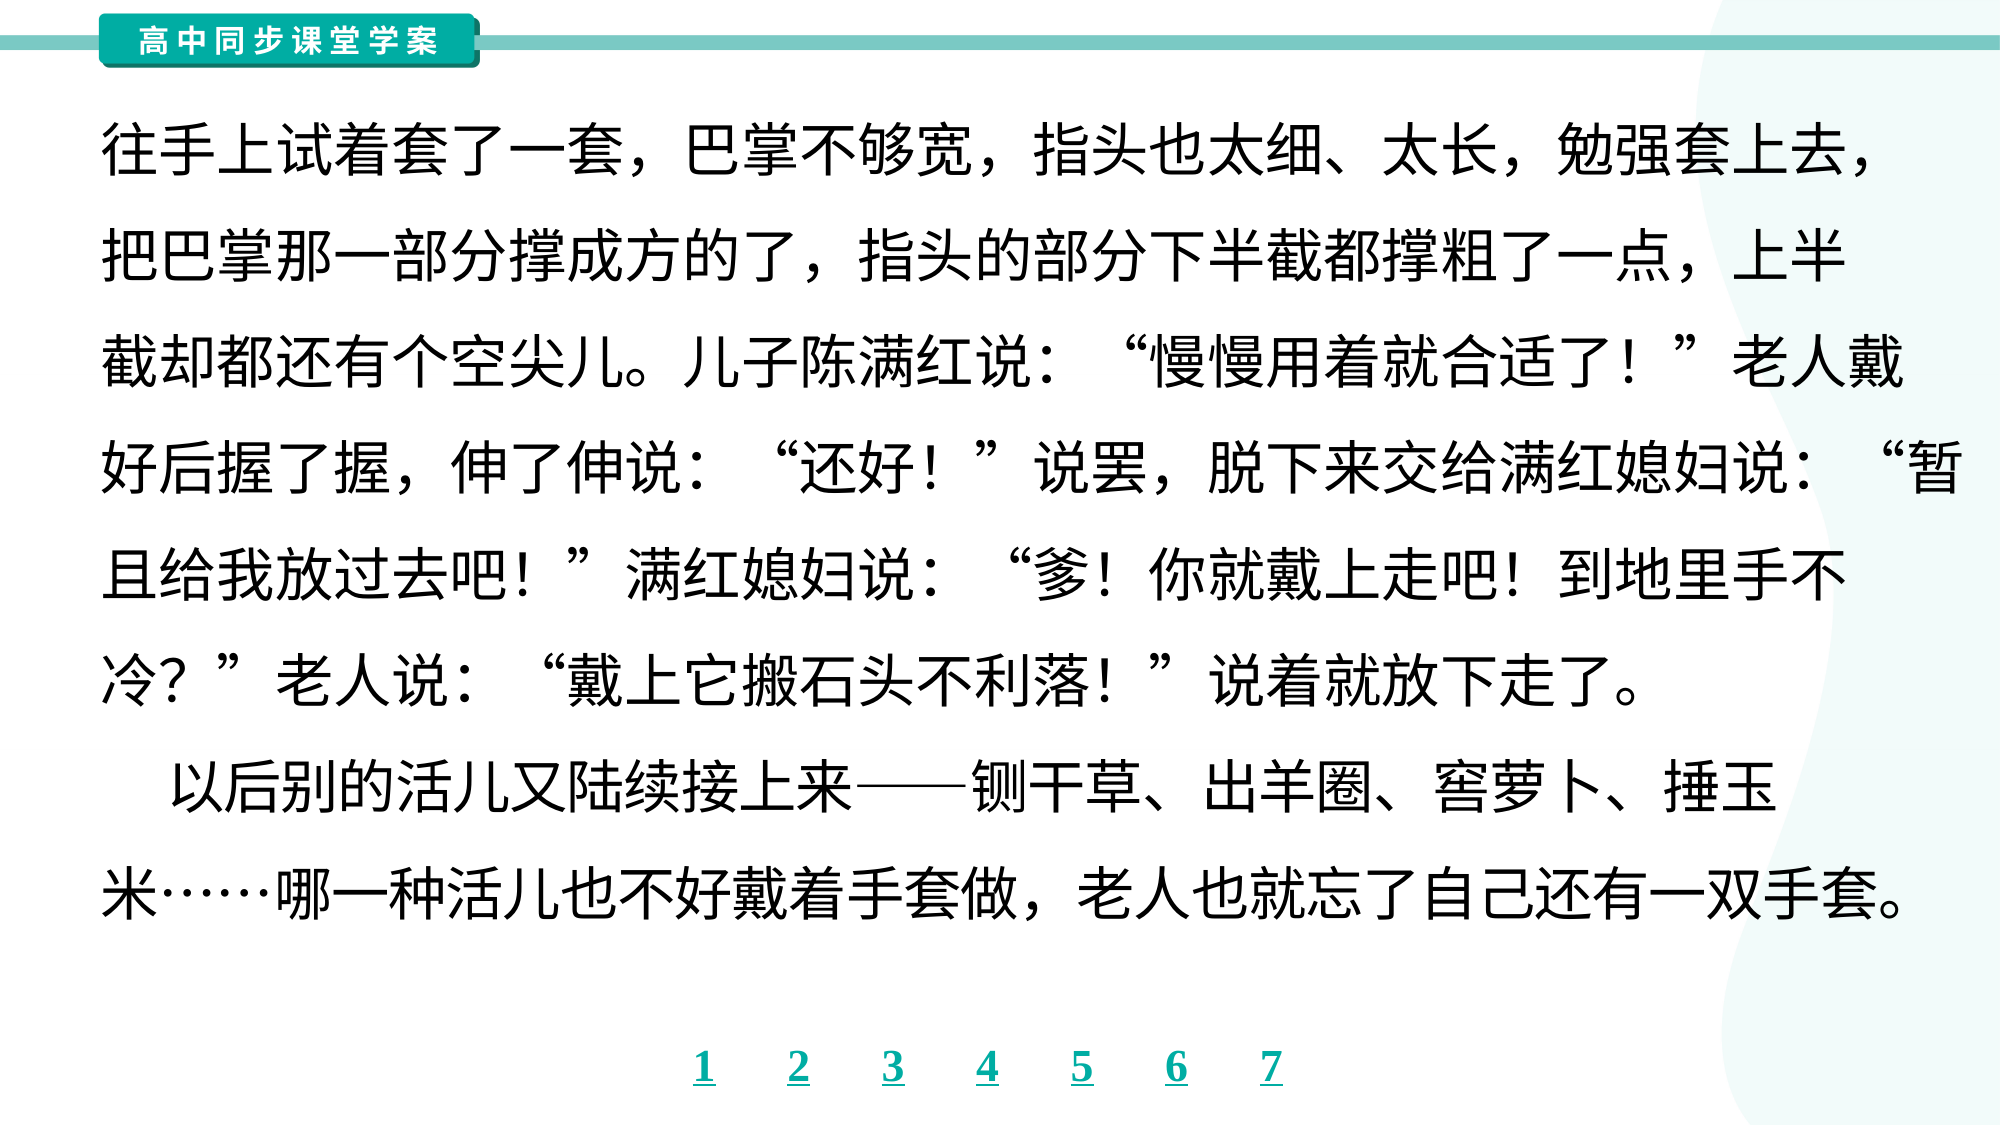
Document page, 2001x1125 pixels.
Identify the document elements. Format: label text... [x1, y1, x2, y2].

text_box 往手上试着套了一套，巴掌不够宽，指头也太细、太长，勉强套上去， 把巴掌那一部分撑成方的了，指头的部分下半截都撑粗了一点，上半 截却都还有个空尖儿。儿子陈满红说：“慢慢用着就合适了！”老人戴 好后握了握，伸了伸说：“还好！”说罢，脱下来交给满红媳妇说：“暂 且给我放过去吧！”满红媳妇说：“爹！你就戴上走吧！到地里手不 冷？”老人说：“戴上它搬石头不利落！”说着就放下走了。 以后别的活儿又陆续接上来——铡干草、出羊圈、窖萝卜、捶玉 米……哪一种活儿也不好戴着手套做，老人也就忘了自己还有一双手套。 [100, 76, 1899, 927]
picture [0, 0, 2000, 1125]
